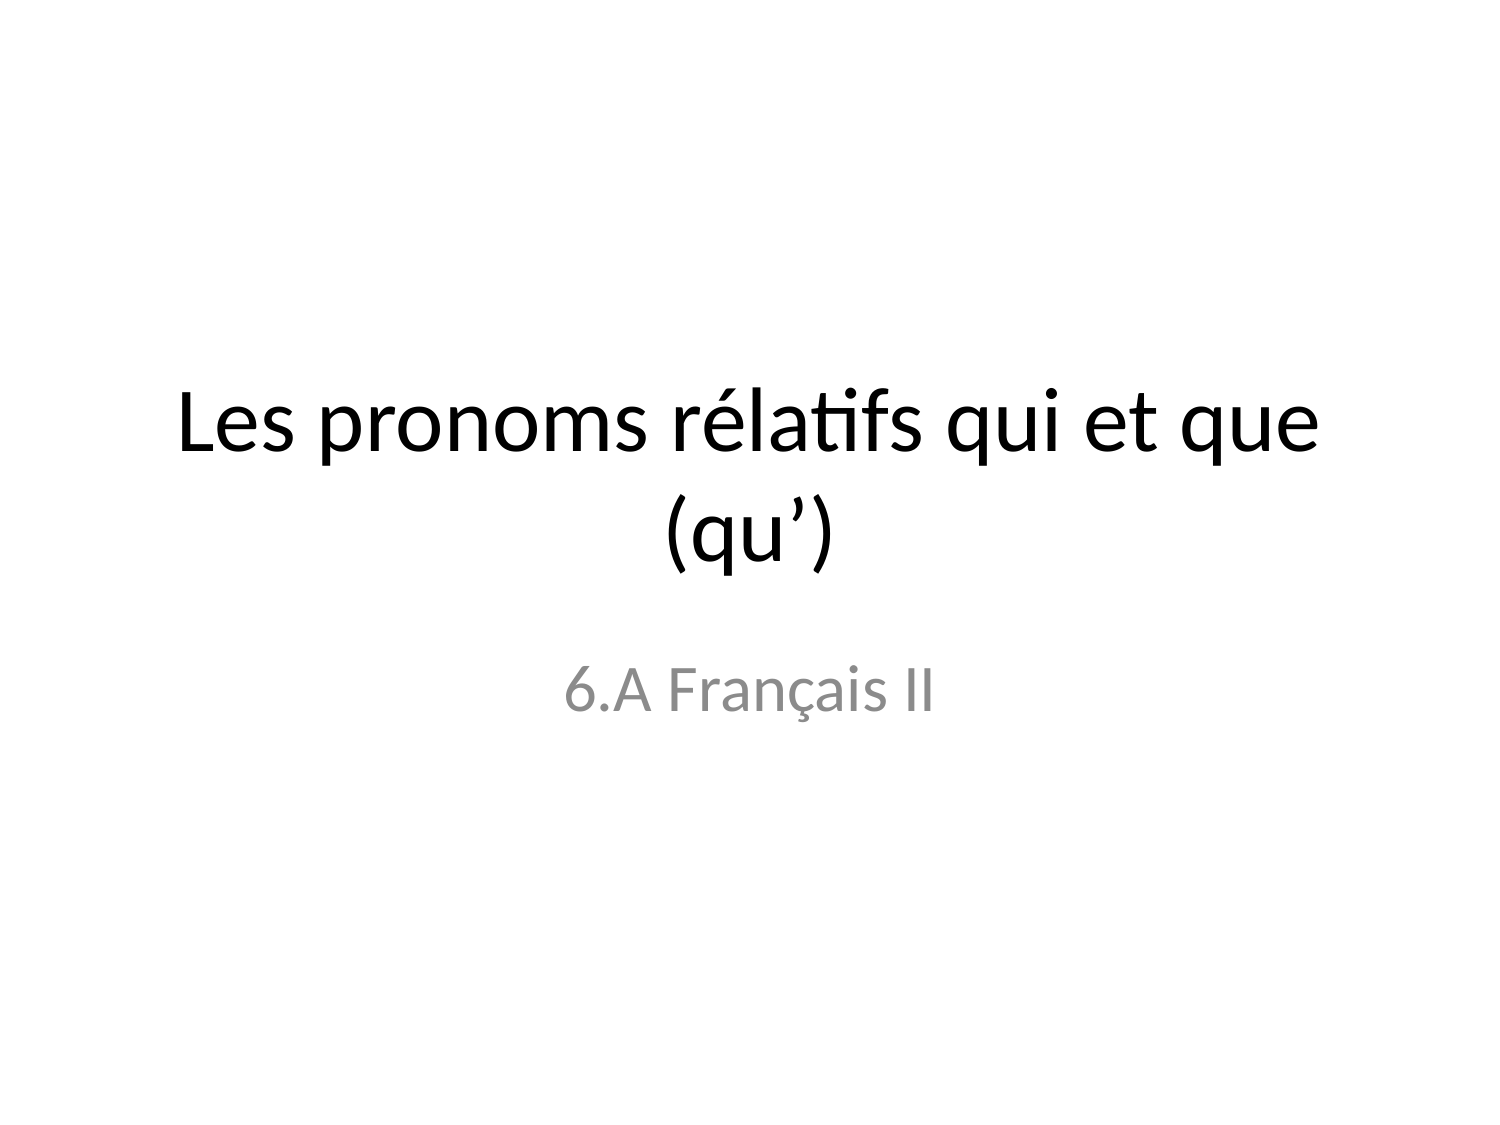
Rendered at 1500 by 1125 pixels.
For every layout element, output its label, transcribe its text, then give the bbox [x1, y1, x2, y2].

subtitle 6.A Français II [225, 637, 1275, 925]
title Les pronoms rélatifs qui et que (qu’) [112, 349, 1388, 591]
